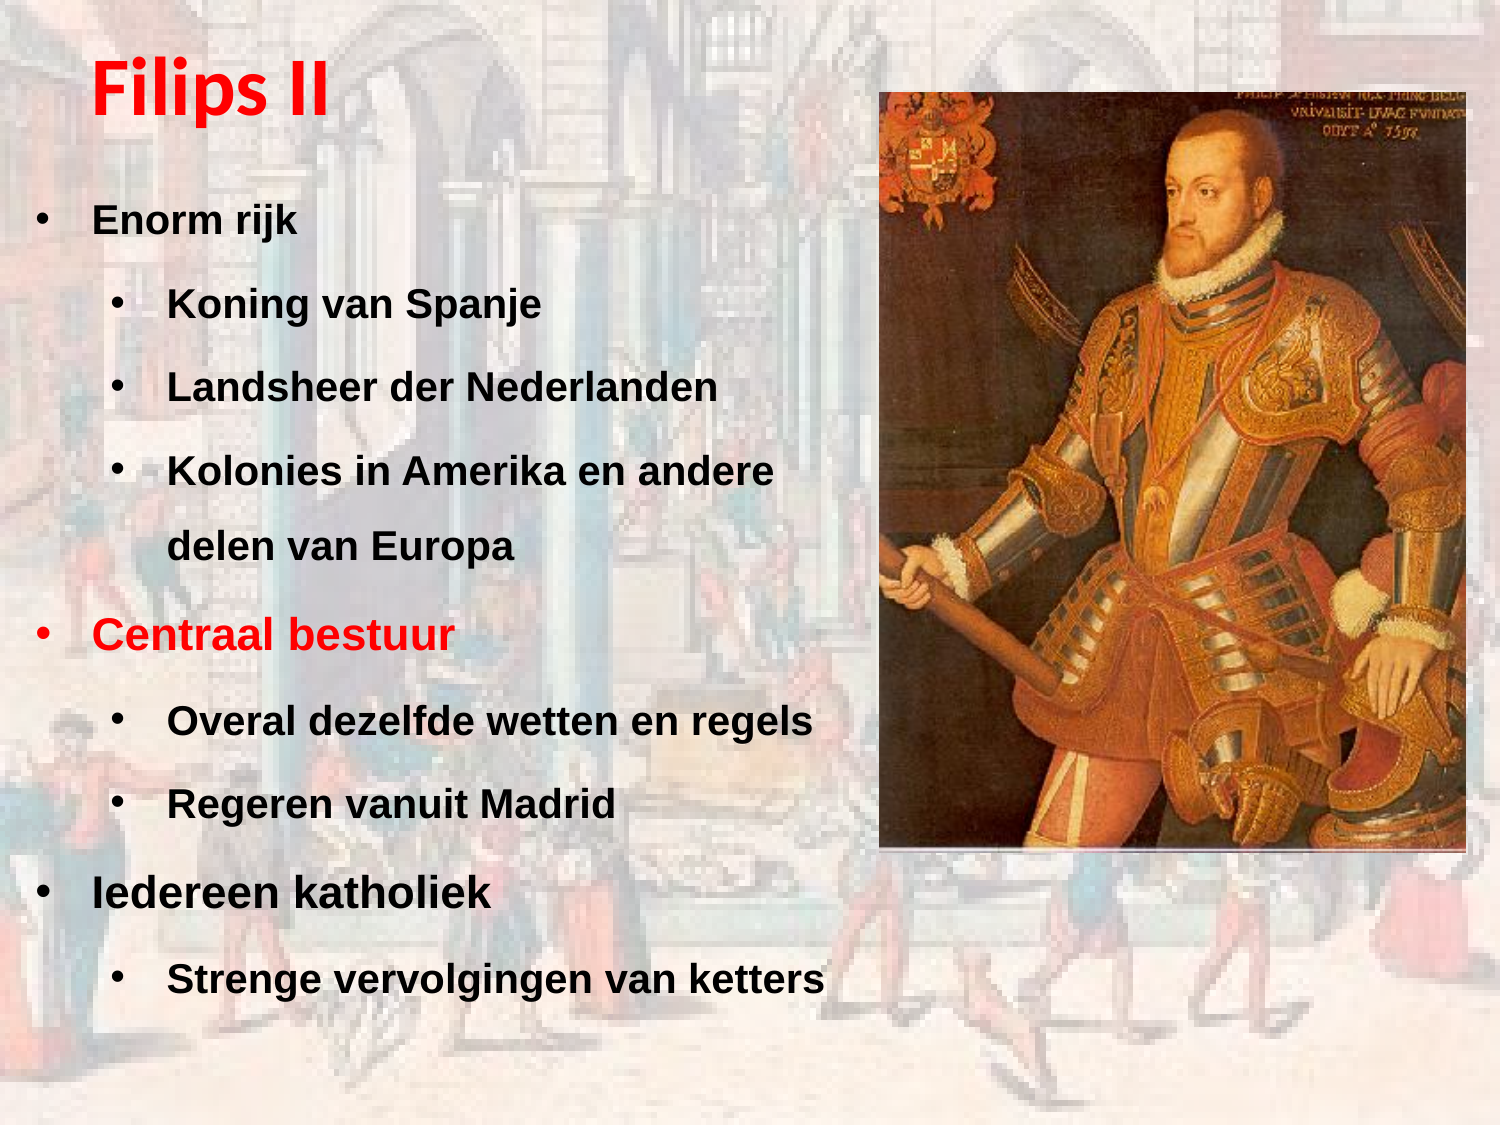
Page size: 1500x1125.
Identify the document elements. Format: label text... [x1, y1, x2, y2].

title Filips II [76, 46, 561, 140]
picture [879, 92, 1467, 854]
list Enorm rijk Koning van Spanje Landsheer der Nederlanden Kolonies in Amerika en andere delen van Europa Centraal bestuur Overal dezelfde wetten en regels Regeren vanuit Madrid Iedereen katholiek Strenge vervolgingen van ketters [20, 160, 857, 1083]
